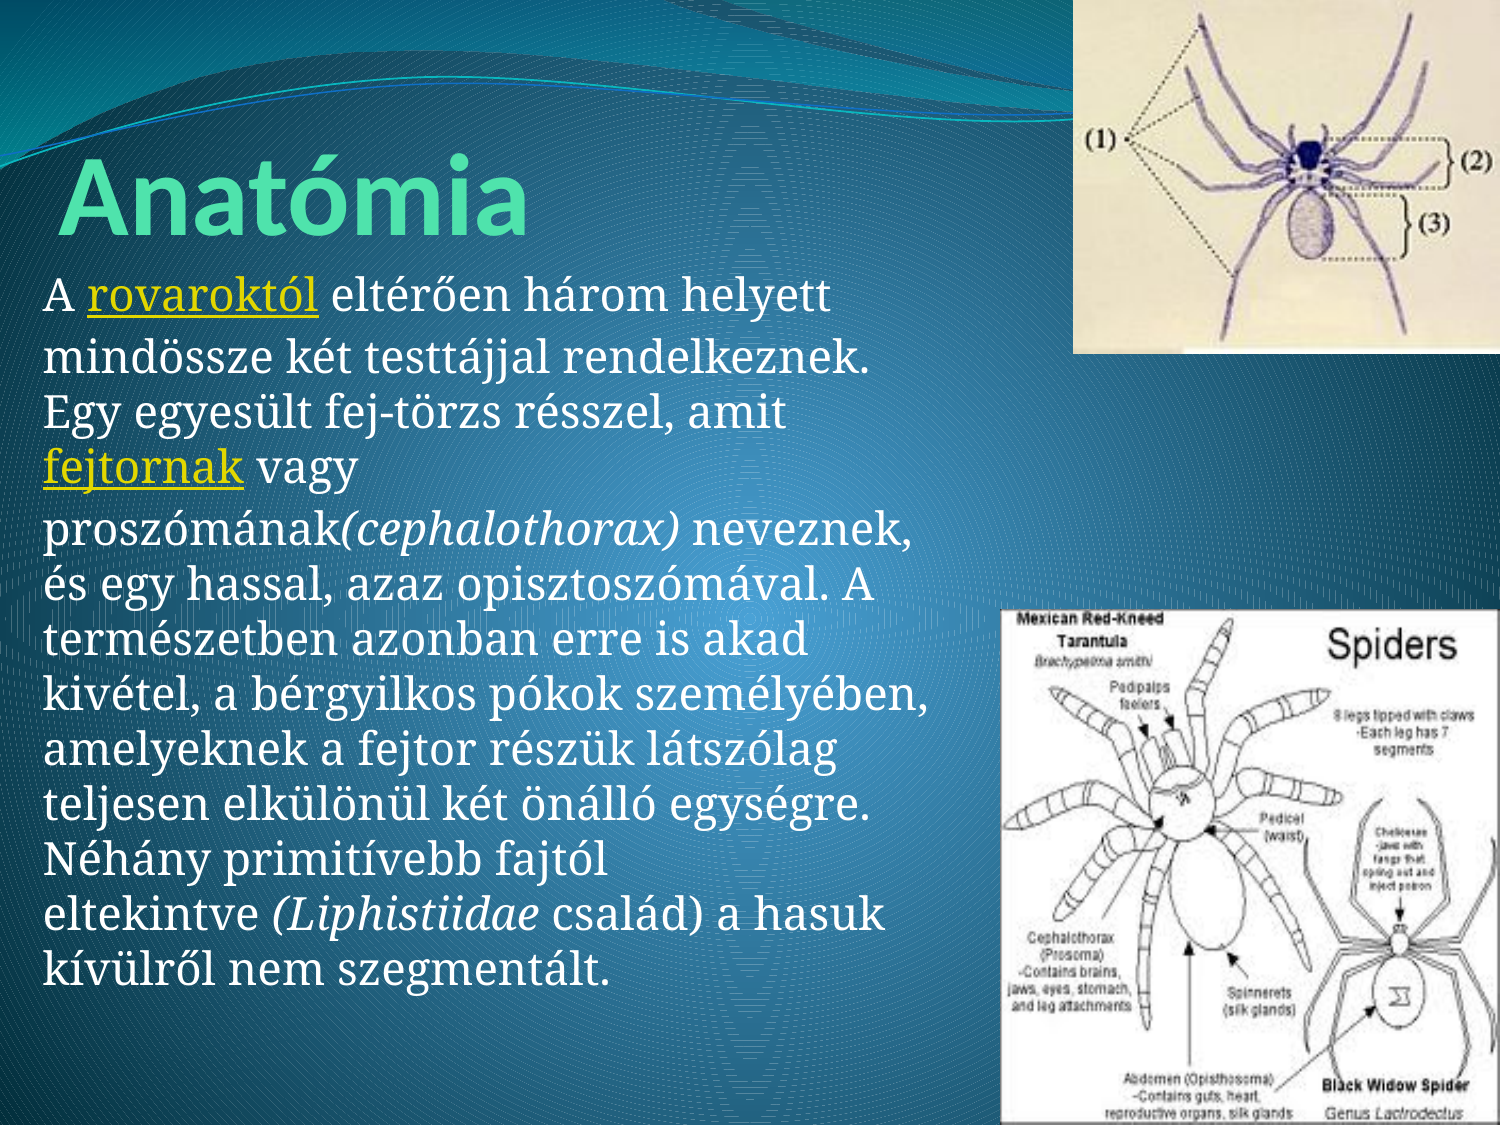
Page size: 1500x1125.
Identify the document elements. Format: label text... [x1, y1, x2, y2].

picture [1072, 0, 1500, 355]
list A rovaroktól eltérően három helyett mindössze két testtájjal rendelkeznek. Egy egyesült fej-törzs résszel, amit fejtornak vagy proszómának(cephalothorax) neveznek, és egy hassal, azaz opisztoszómával. A természetben azonban erre is akad kivétel, a bérgyilkos pókok személyében, amelyeknek a fejtor részük látszólag teljesen elkülönül két önálló egységre. Néhány primitívebb fajtól eltekintve (Liphistiidae család) a hasuk kívülről nem szegmentált. [35, 257, 961, 1067]
title Anatómia [58, 35, 1065, 259]
picture [1000, 609, 1500, 1125]
